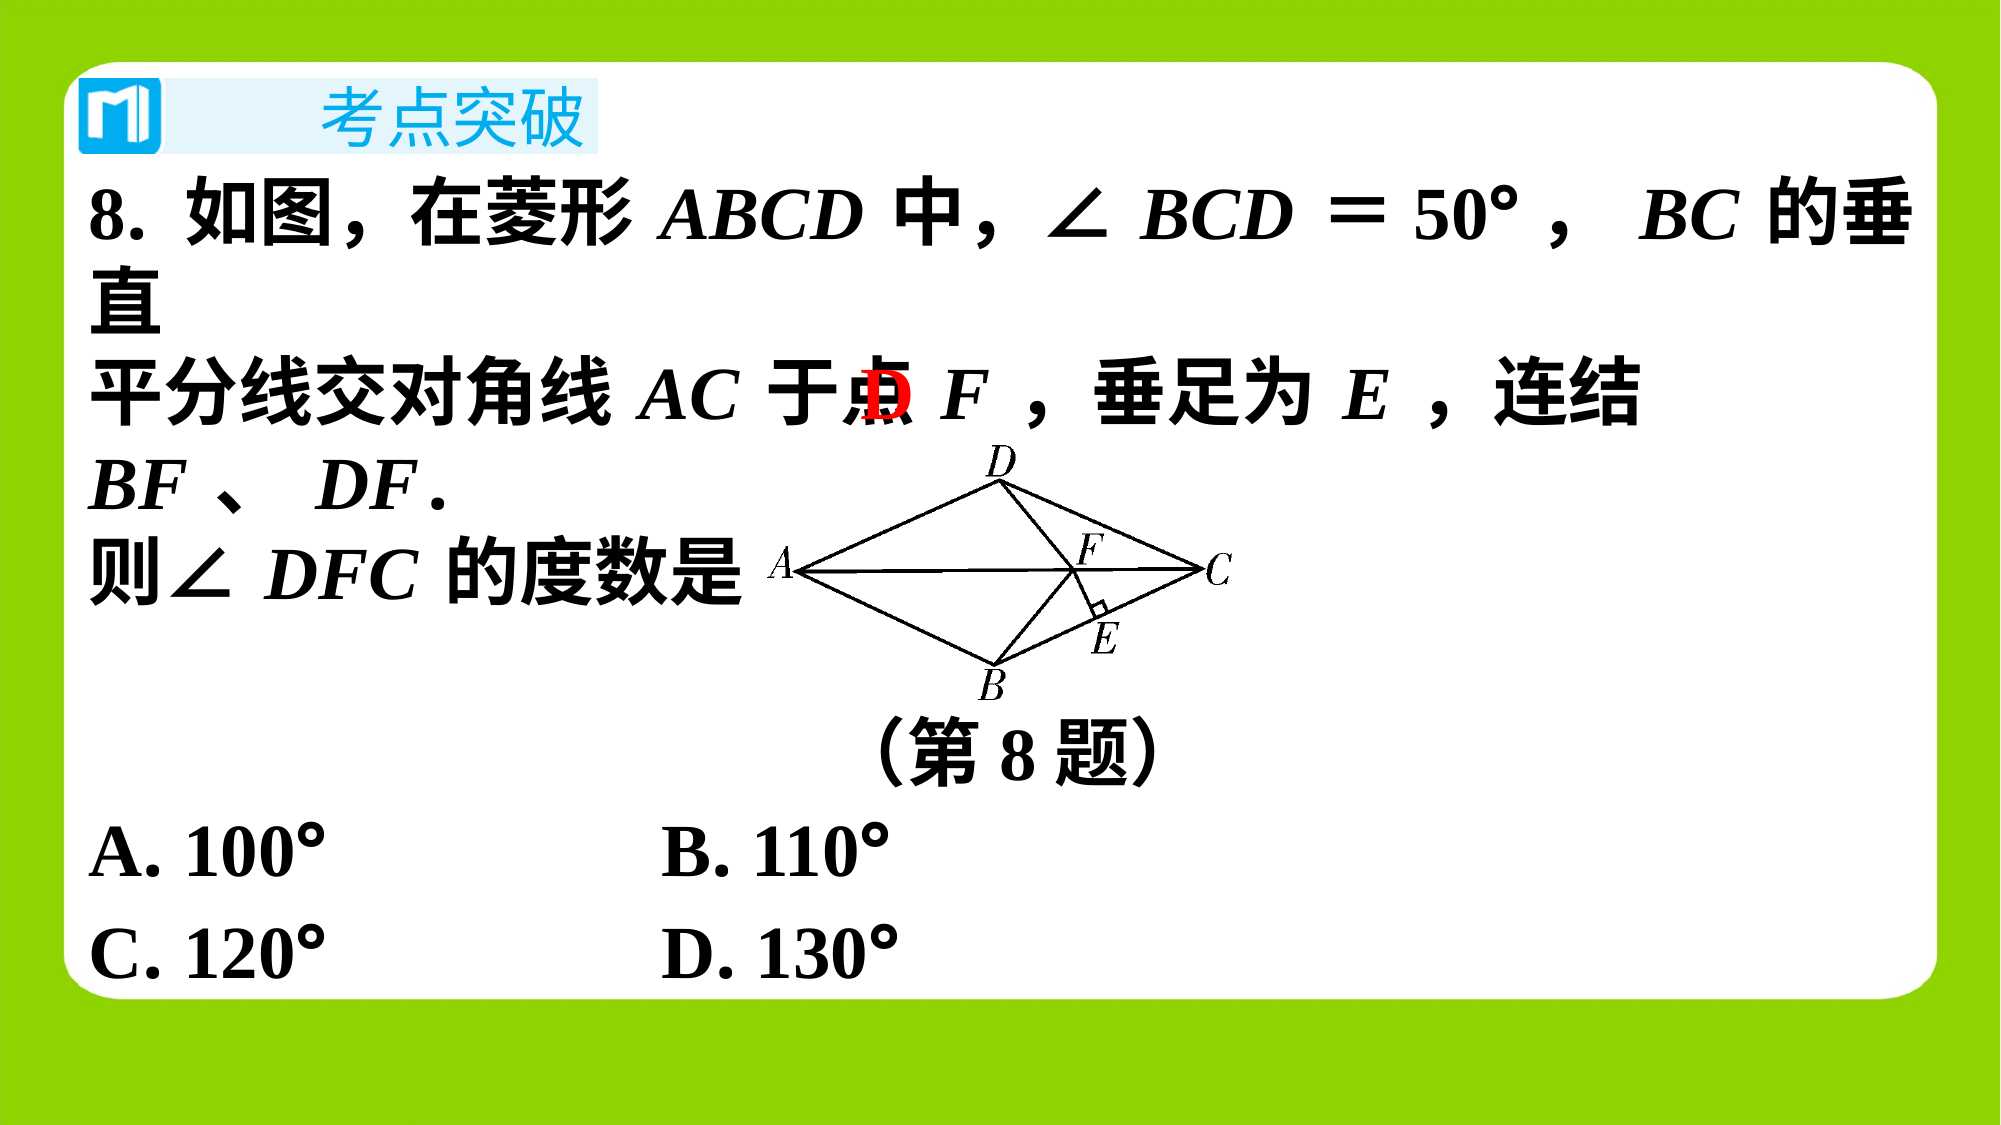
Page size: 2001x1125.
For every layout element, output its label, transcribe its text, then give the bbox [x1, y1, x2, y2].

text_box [767, 445, 1232, 796]
picture [0, 0, 2001, 1125]
text_box 8. 如图，在菱形ABCD中，∠BCD＝50°，BC的垂直 平分线交对角线AC于点F，垂足为E，连结BF、DF. 则∠DFC的度数是（ D ） [88, 164, 1974, 438]
table_cell D. 130° [661, 898, 1225, 1001]
table_header B. 110° [661, 796, 1225, 898]
table_cell C. 120° [89, 898, 661, 1001]
table_header A. 100° [89, 796, 661, 898]
text_box D [845, 336, 930, 443]
